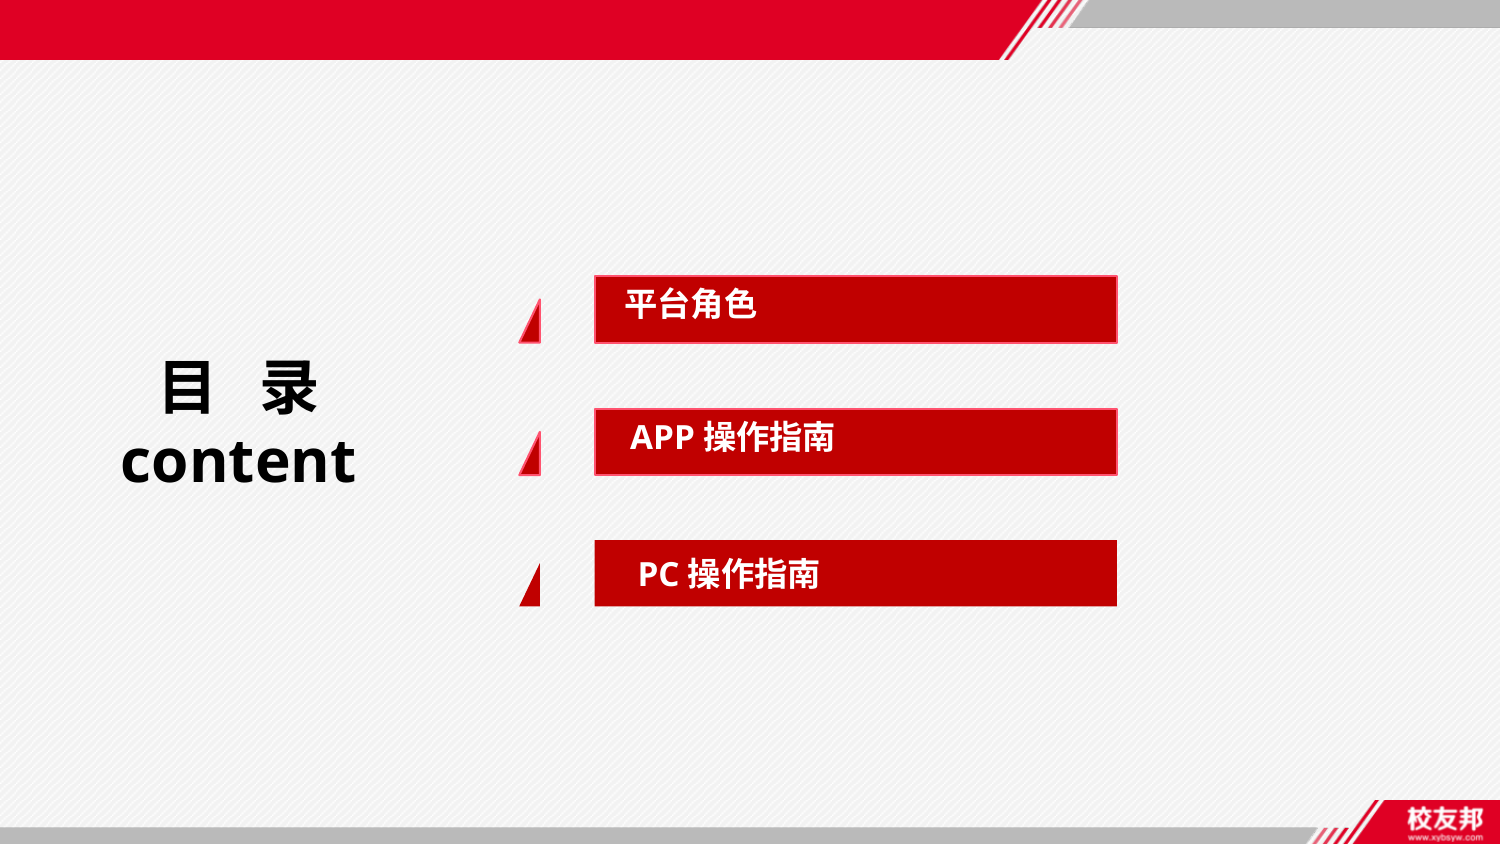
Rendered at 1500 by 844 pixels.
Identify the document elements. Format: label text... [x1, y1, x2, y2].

text_box 平台角色 [519, 299, 540, 343]
text_box APP操作指南 [594, 408, 1118, 476]
text_box APP操作指南 [519, 431, 540, 476]
text_box 平台角色 [594, 276, 1118, 343]
text_box [594, 540, 1117, 607]
picture [0, 0, 1500, 844]
text_box 目 录 content [86, 349, 391, 495]
text_box PC操作指南 [637, 553, 1193, 594]
text_box [519, 563, 540, 607]
